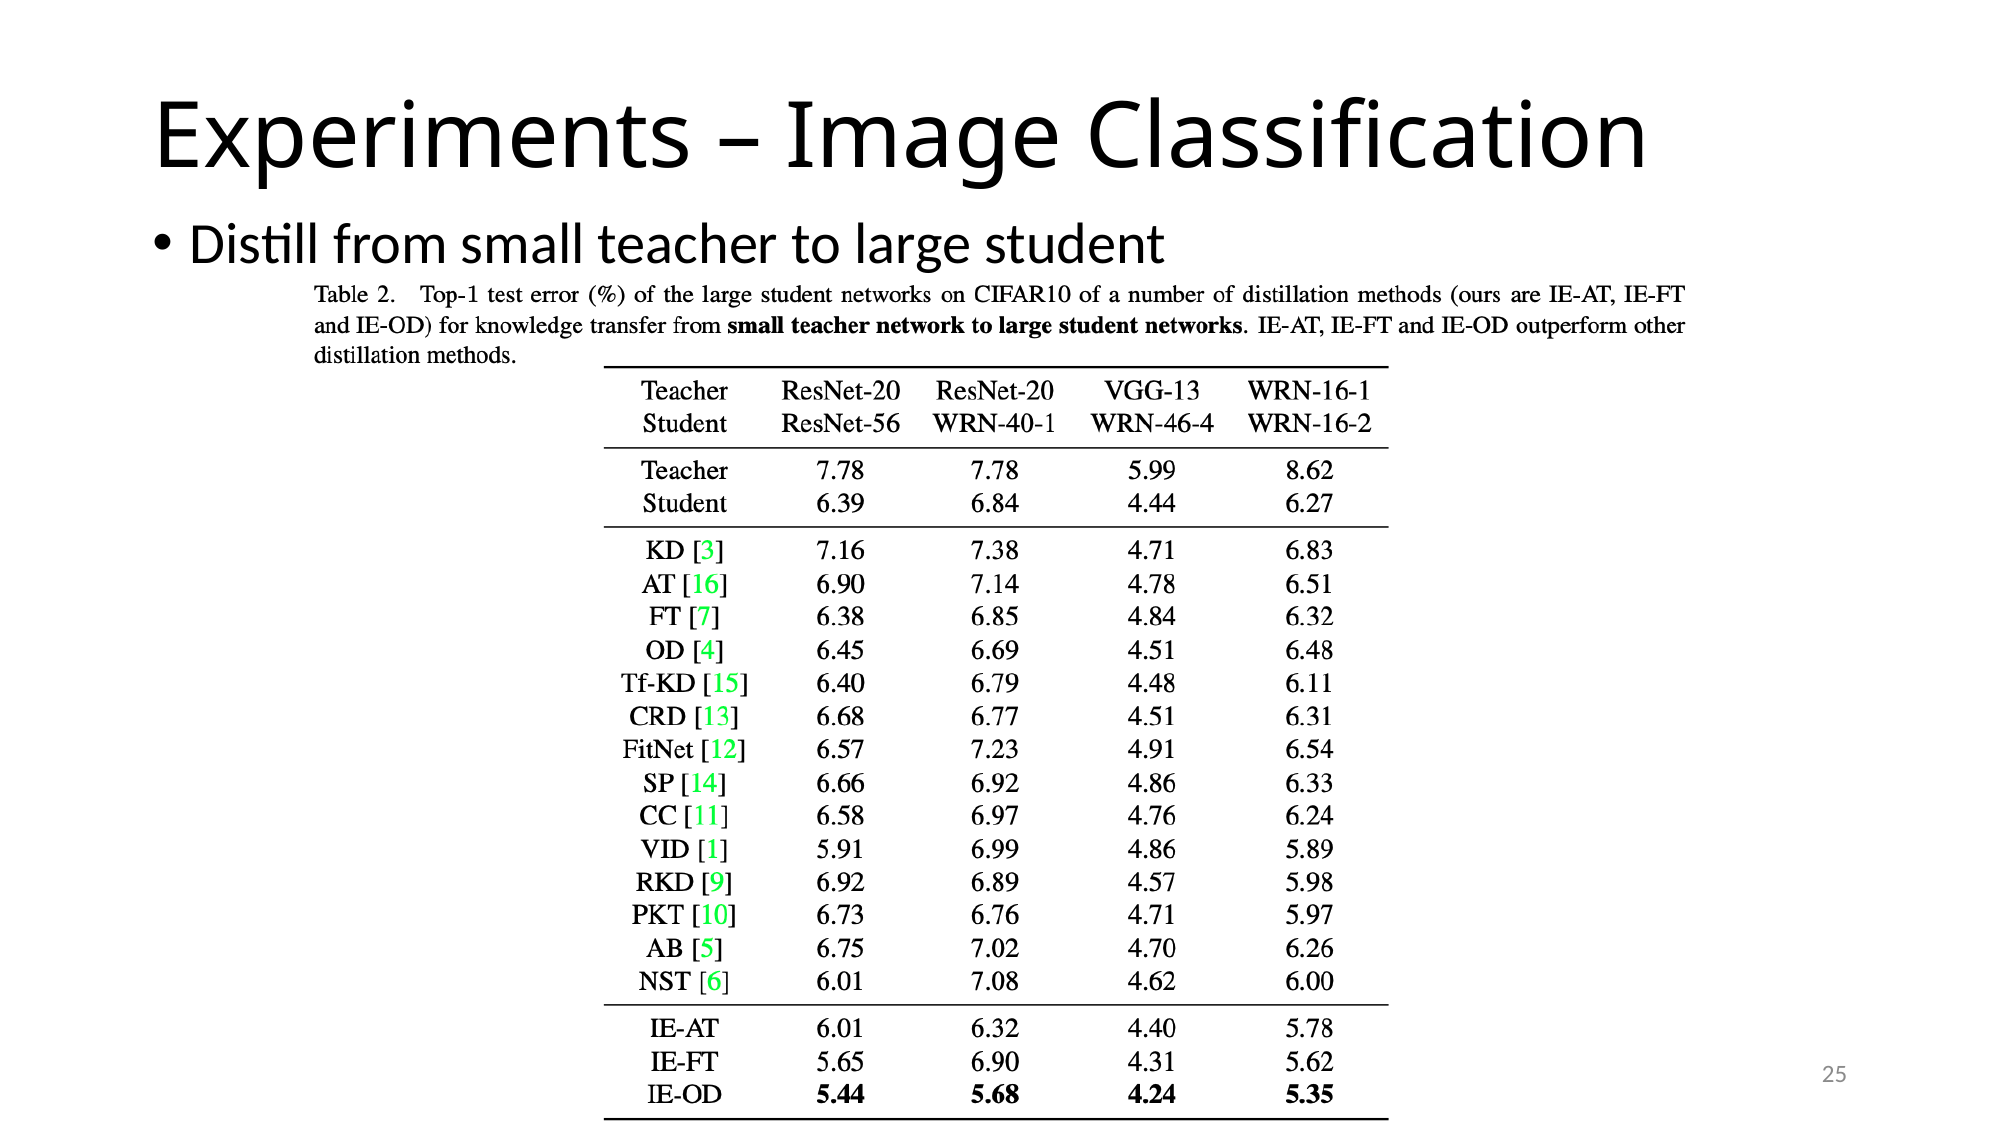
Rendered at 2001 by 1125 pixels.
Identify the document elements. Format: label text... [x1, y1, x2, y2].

list Distill from small teacher to large student [137, 205, 1877, 1096]
title Experiments – Image Classification [137, 28, 1863, 205]
picture [304, 275, 1696, 1125]
slide_number 25 [1696, 1042, 1863, 1103]
